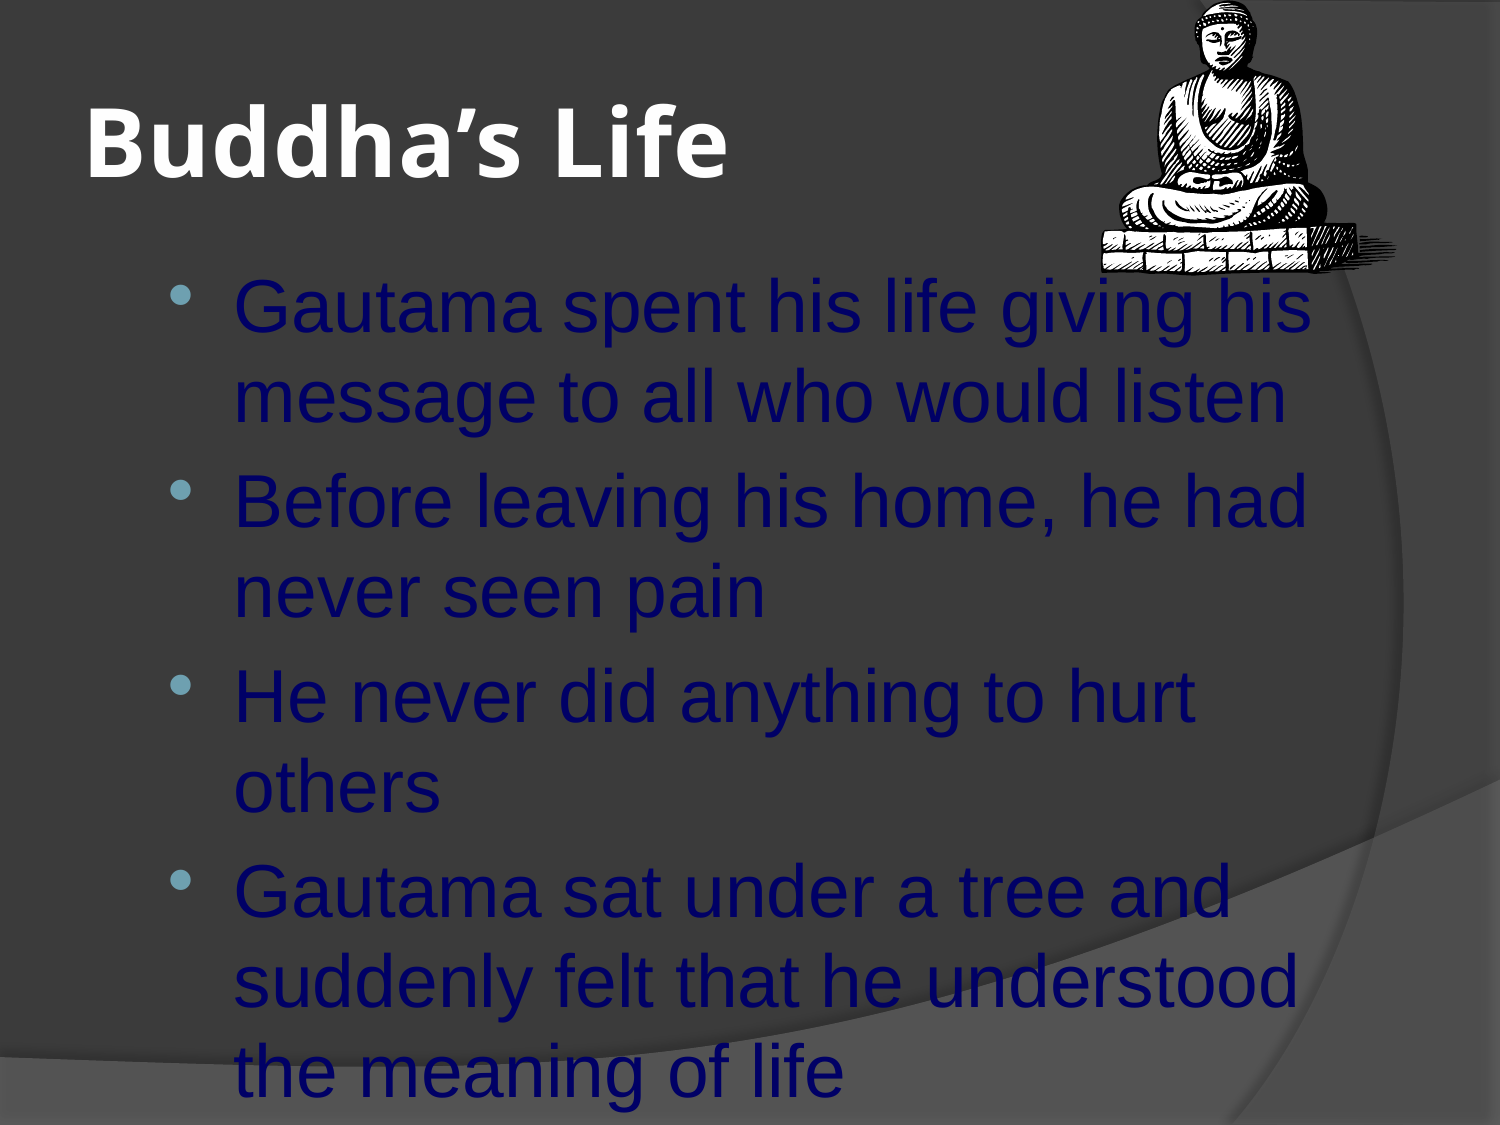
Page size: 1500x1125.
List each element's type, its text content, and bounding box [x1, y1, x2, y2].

title Buddha’s Life [75, 45, 1090, 233]
picture [1099, 0, 1398, 277]
list Gautama spent his life giving his message to all who would listen Before leaving his home, he had never seen pain He never did anything to hurt others Gautama sat under a tree and suddenly felt that he understood the meaning of life [150, 249, 1375, 1013]
